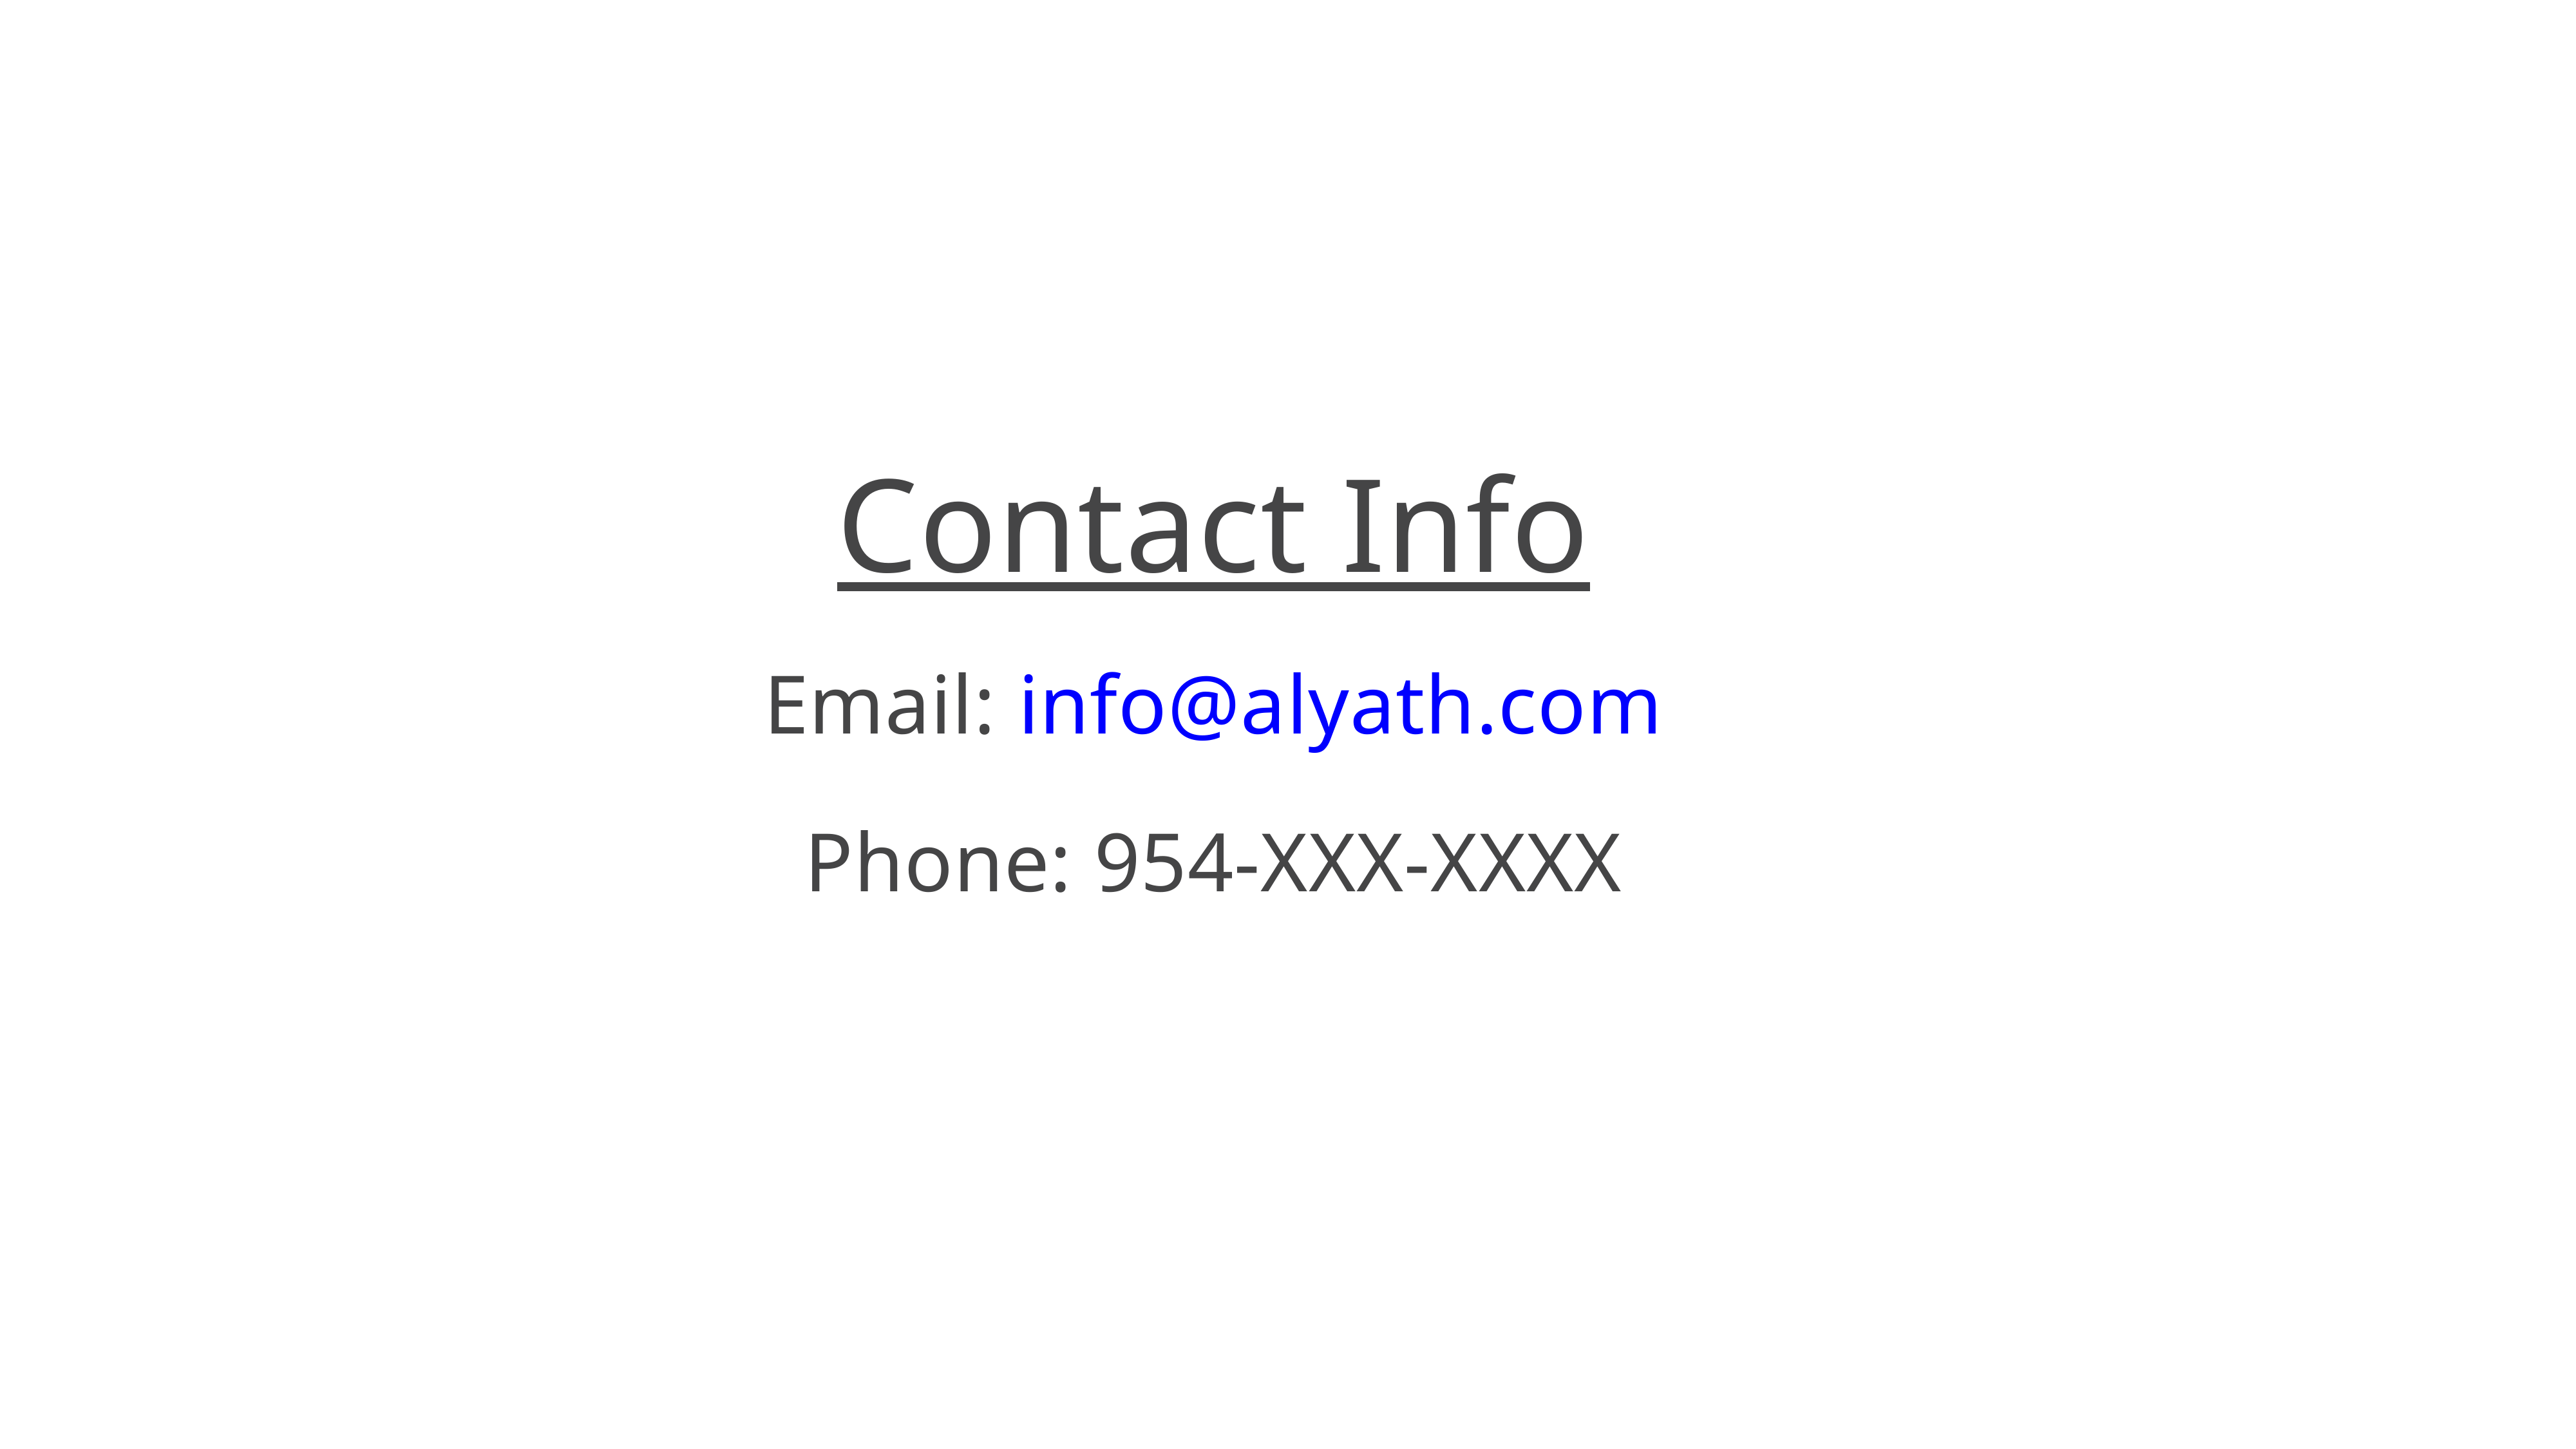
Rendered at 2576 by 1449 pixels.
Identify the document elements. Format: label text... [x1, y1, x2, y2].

text_box Contact Info Email: info@alyath.com Phone: 954-XXX-XXXX [578, 361, 1850, 913]
